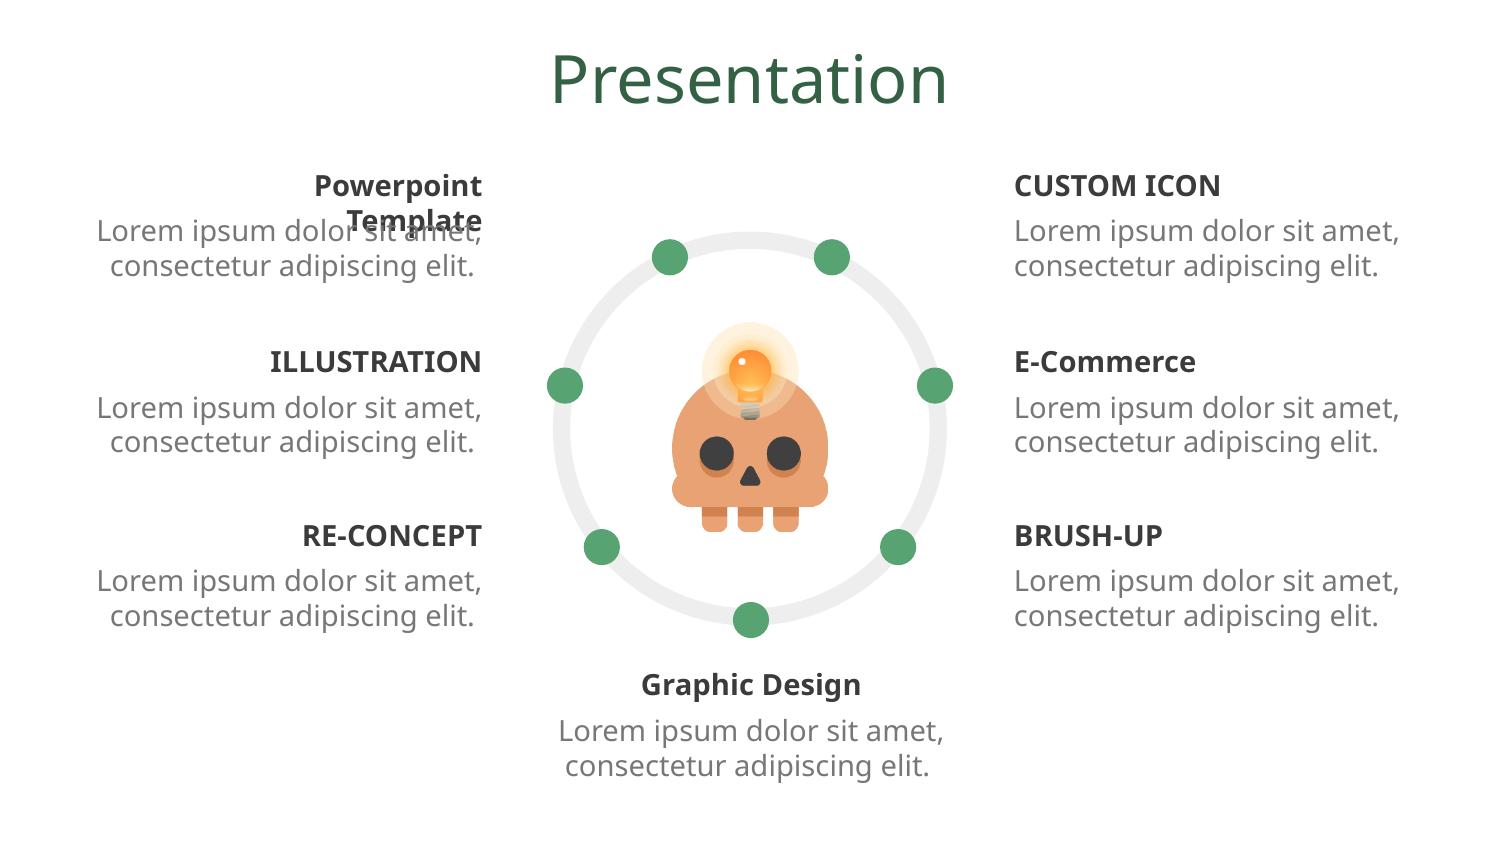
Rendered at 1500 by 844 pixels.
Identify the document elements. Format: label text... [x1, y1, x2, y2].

text_box ILLUSTRATION [171, 336, 498, 381]
text_box RE-CONCEPT [171, 509, 498, 555]
text_box Presentation [535, 29, 965, 125]
text_box E-Commerce [999, 336, 1326, 381]
text_box Lorem ipsum dolor sit amet, consectetur adipiscing elit. [63, 381, 498, 467]
picture [671, 322, 828, 532]
text_box Lorem ipsum dolor sit amet, consectetur adipiscing elit. [999, 204, 1434, 290]
text_box Lorem ipsum dolor sit amet, consectetur adipiscing elit. [999, 555, 1434, 640]
text_box Lorem ipsum dolor sit amet, consectetur adipiscing elit. [534, 704, 969, 790]
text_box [546, 231, 954, 639]
text_box Lorem ipsum dolor sit amet, consectetur adipiscing elit. [63, 204, 498, 290]
text_box Lorem ipsum dolor sit amet, consectetur adipiscing elit. [999, 381, 1434, 467]
text_box CUSTOM ICON [999, 159, 1326, 204]
text_box Graphic Design [588, 659, 915, 704]
text_box Powerpoint Template [171, 159, 498, 204]
text_box Lorem ipsum dolor sit amet, consectetur adipiscing elit. [63, 555, 498, 640]
text_box BRUSH-UP [999, 509, 1326, 555]
